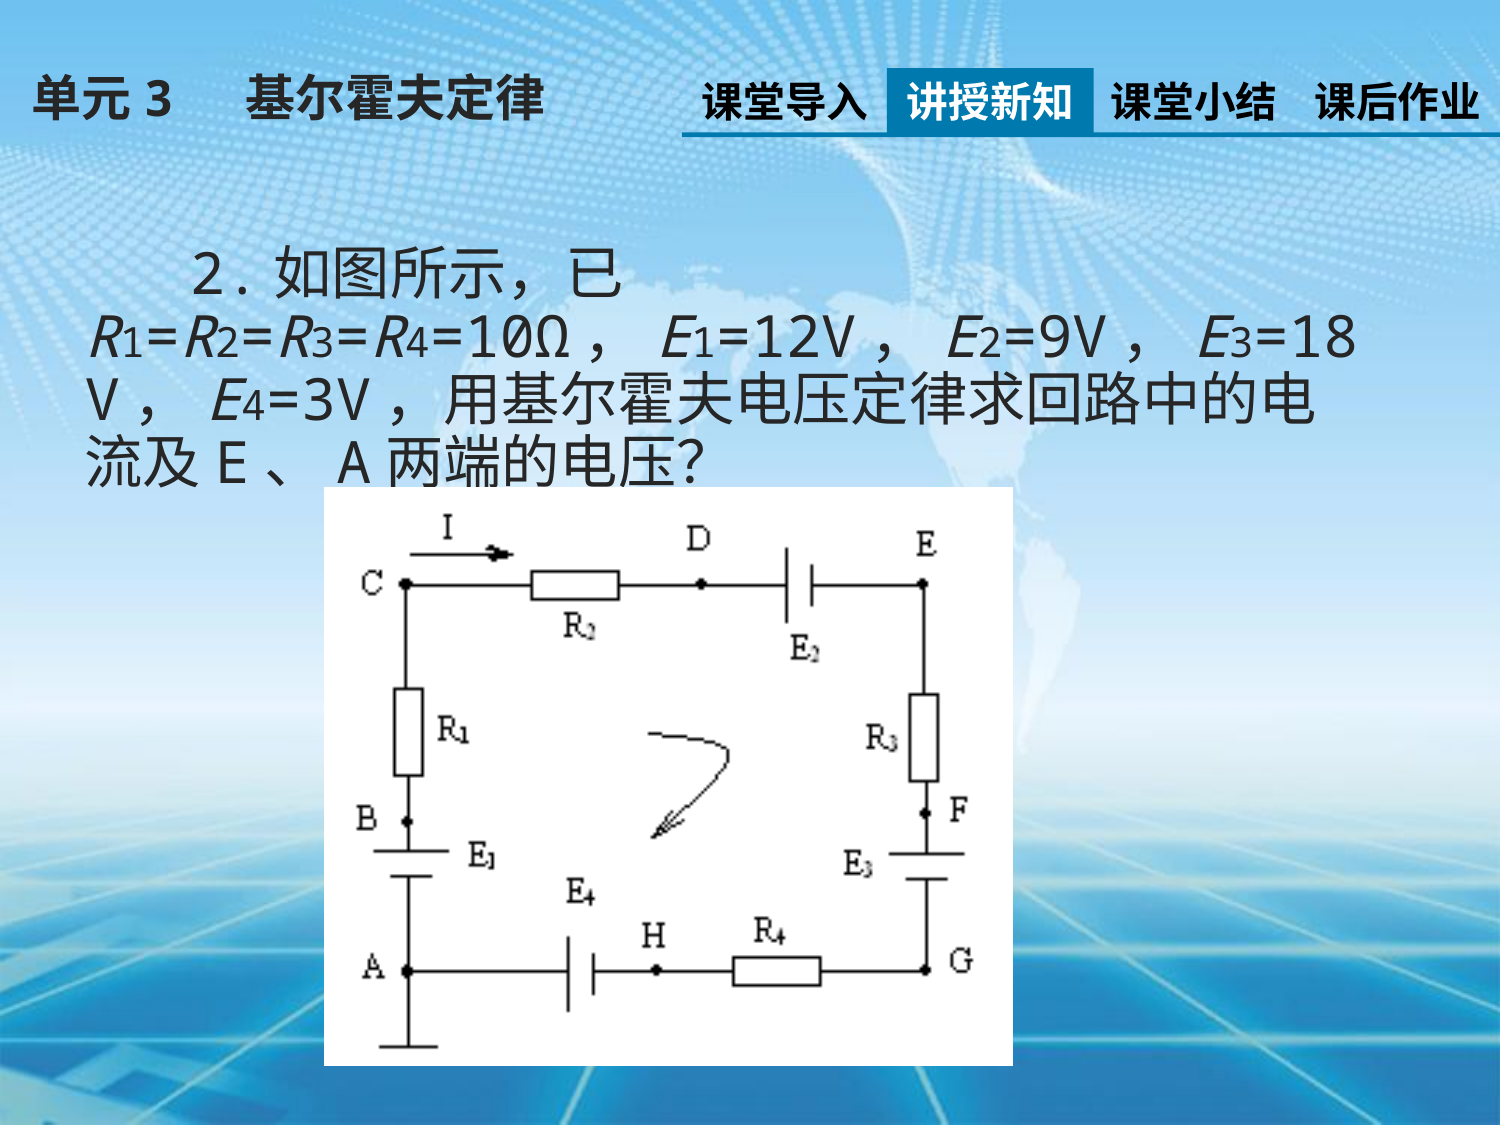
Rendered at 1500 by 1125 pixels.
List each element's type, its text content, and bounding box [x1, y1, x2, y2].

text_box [324, 487, 1013, 1066]
picture [0, 0, 1500, 1125]
text_box 2.如图所示，已R1=R2=R3=R4=10Ω，E1=12V，E2=9V，E3=18V，E4=3V，用基尔霍夫电压定律求回路中的电流及E、A两端的电压？ [69, 236, 1375, 462]
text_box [16, 59, 1500, 135]
